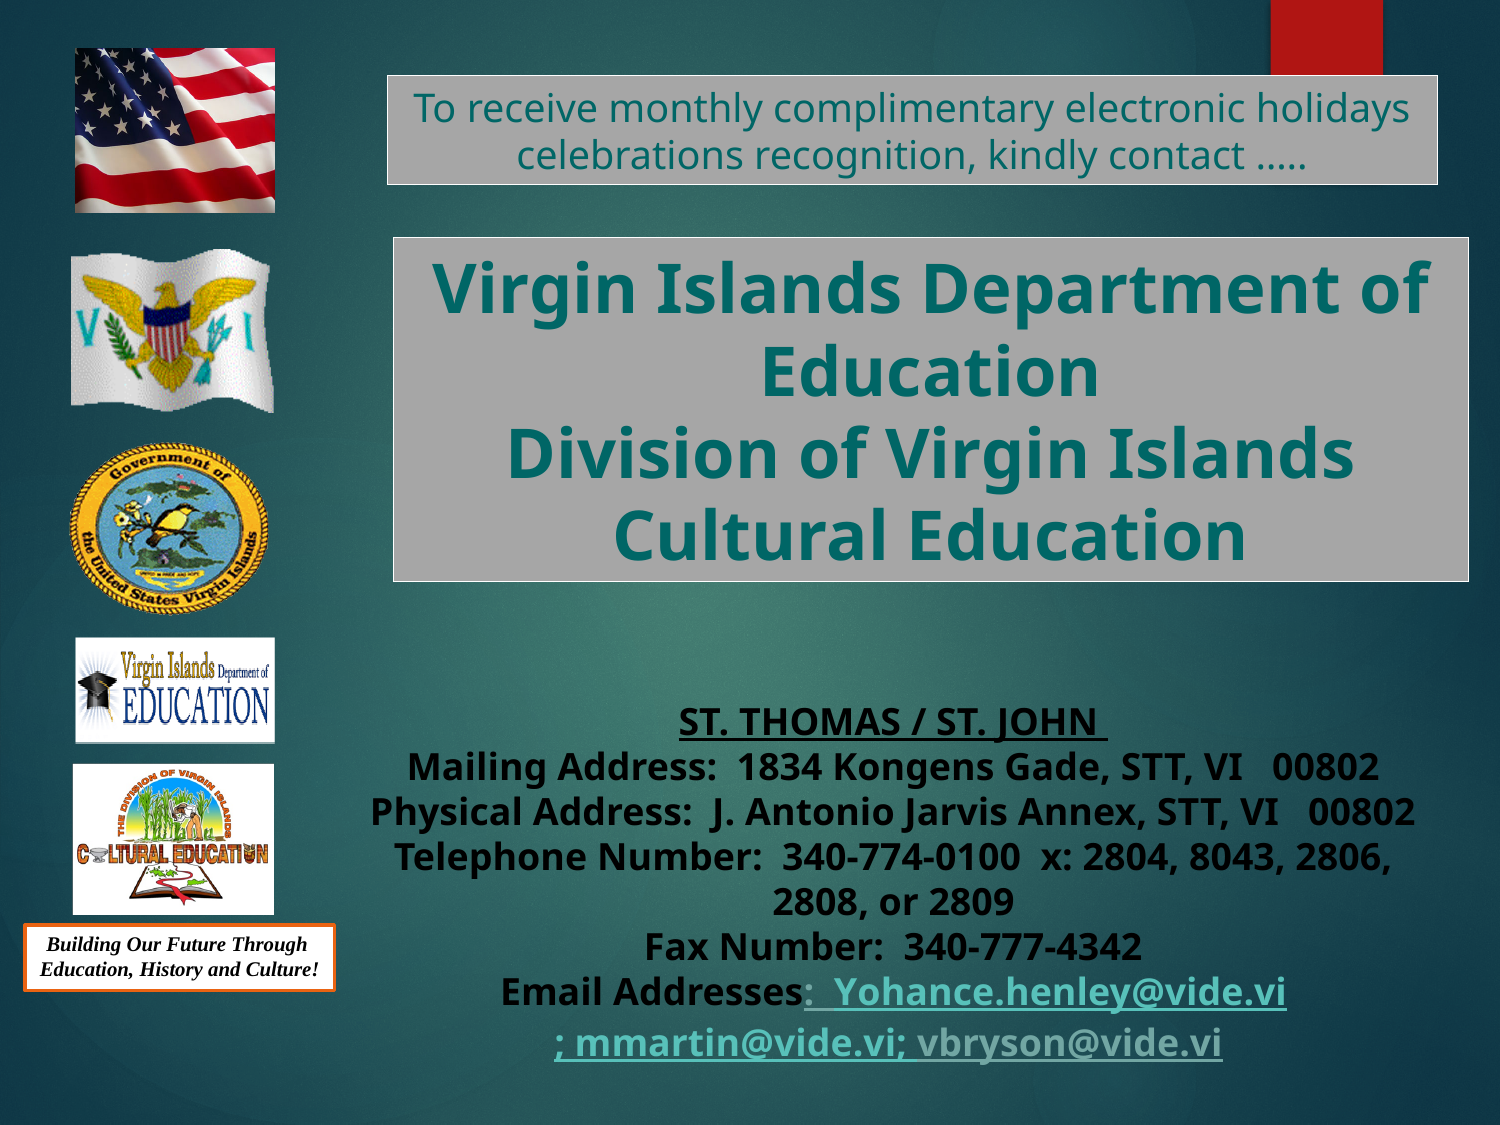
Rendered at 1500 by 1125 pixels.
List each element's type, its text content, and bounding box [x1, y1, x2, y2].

picture [71, 249, 276, 413]
picture [71, 762, 276, 916]
picture [74, 48, 276, 213]
text_box Virgin Islands Department of Education Division of Virgin Islands Cultural Education [393, 237, 1469, 582]
text_box Building Our Future Through Education, History and Culture! [23, 923, 336, 992]
text_box To receive monthly complimentary electronic holidays celebrations recognition, kindly contact ….. [387, 75, 1438, 185]
text_box ST. THOMAS / ST. JOHN Mailing Address: 1834 Kongens Gade, STT, VI 00802 Physical Address: J. Antonio Jarvis Annex, STT, VI 00802 Telephone Number: 340-774-0100 x: 2804, 8043, 2806, 2808, or 2809 Fax Number: 340-777-4342 Email Addresses: Yohance.henley@vide.vi; mmartin@vide.vi; vbryson@vide.vi [331, 690, 1457, 1078]
picture [74, 637, 276, 745]
picture [62, 437, 276, 626]
